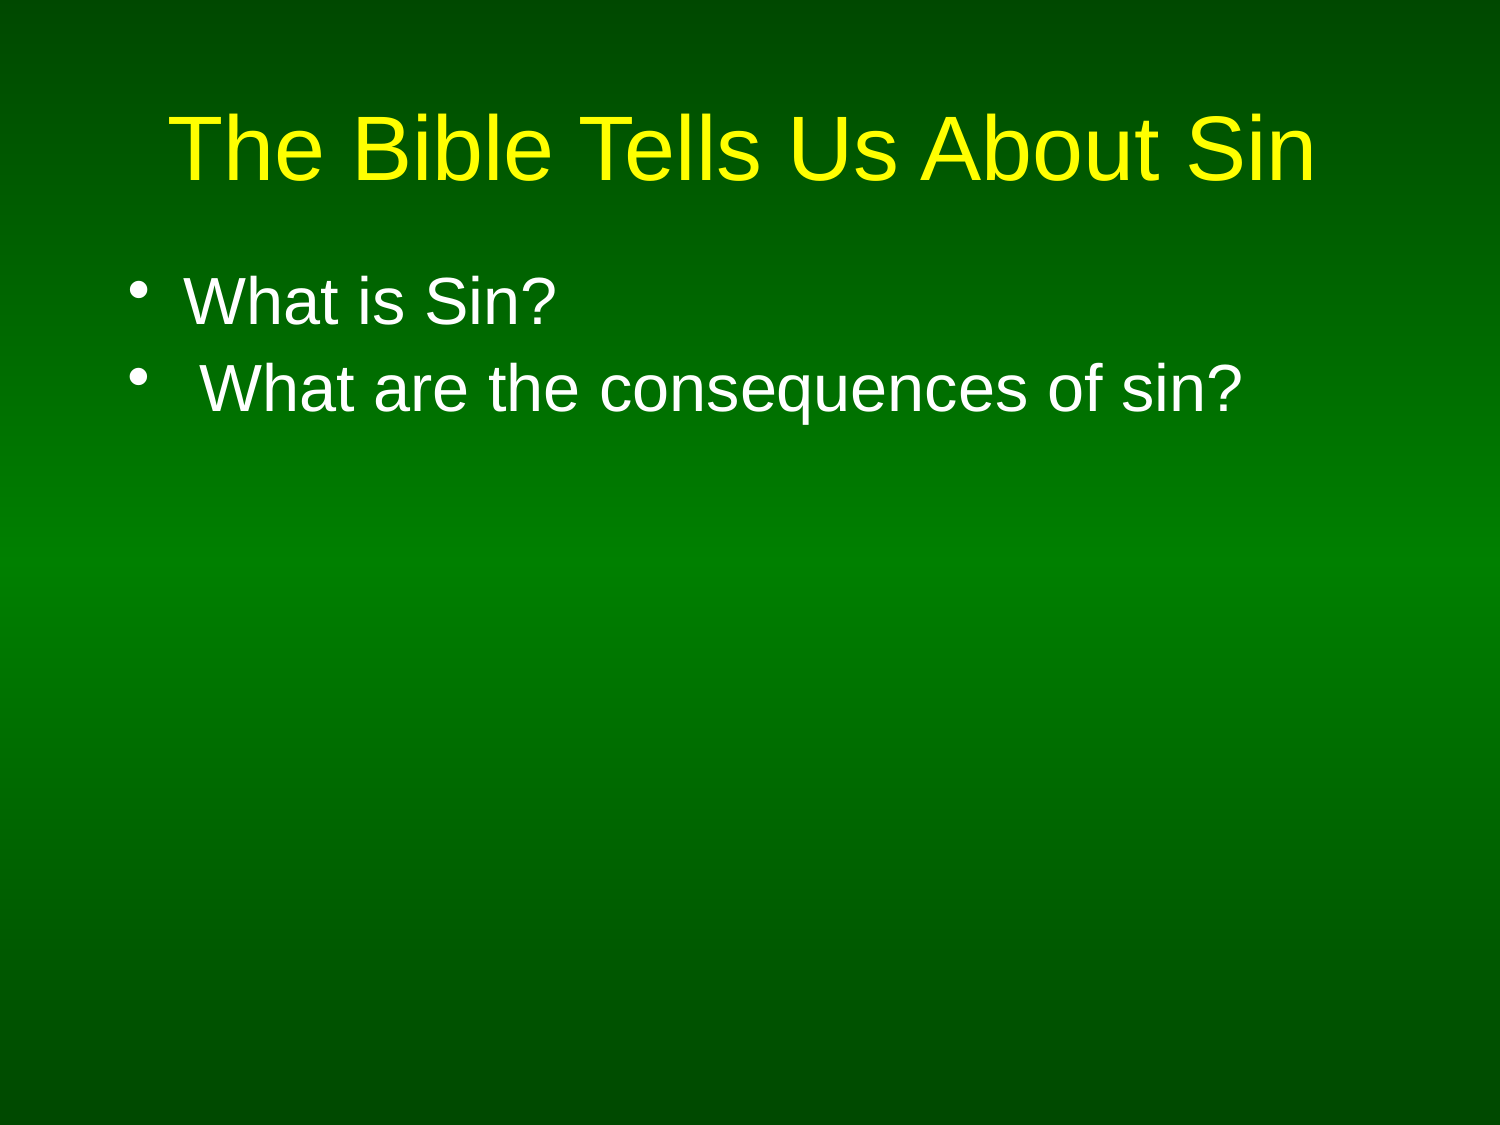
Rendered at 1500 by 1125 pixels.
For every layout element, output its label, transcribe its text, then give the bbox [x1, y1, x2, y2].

text_box What are the consequences of sin? [112, 337, 1413, 493]
list What is Sin? [112, 249, 1450, 338]
title The Bible Tells Us About Sin [50, 50, 1438, 238]
